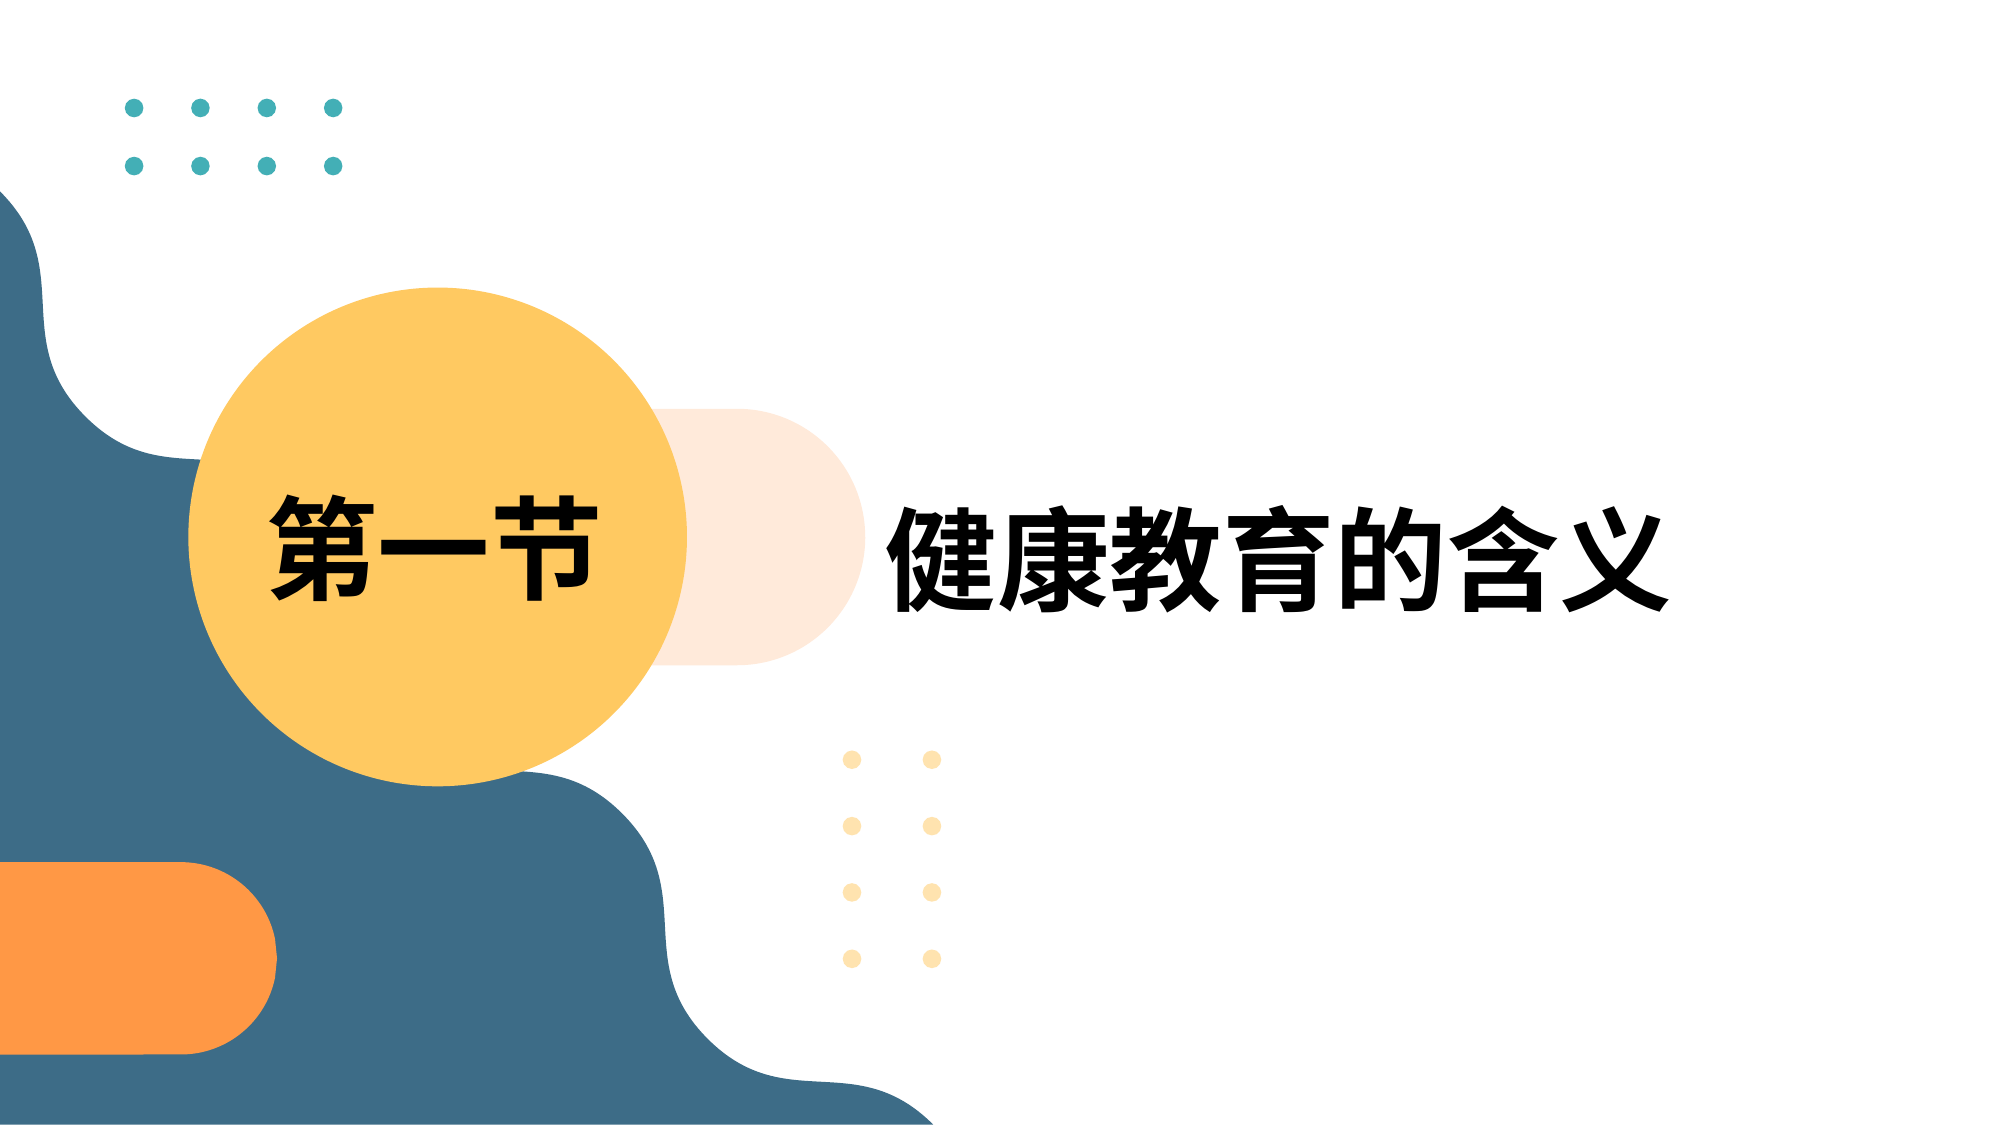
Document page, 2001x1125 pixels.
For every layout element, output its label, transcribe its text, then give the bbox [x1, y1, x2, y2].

list 健康教育的含义 [763, 449, 1794, 686]
title 第一节 [197, 449, 671, 615]
